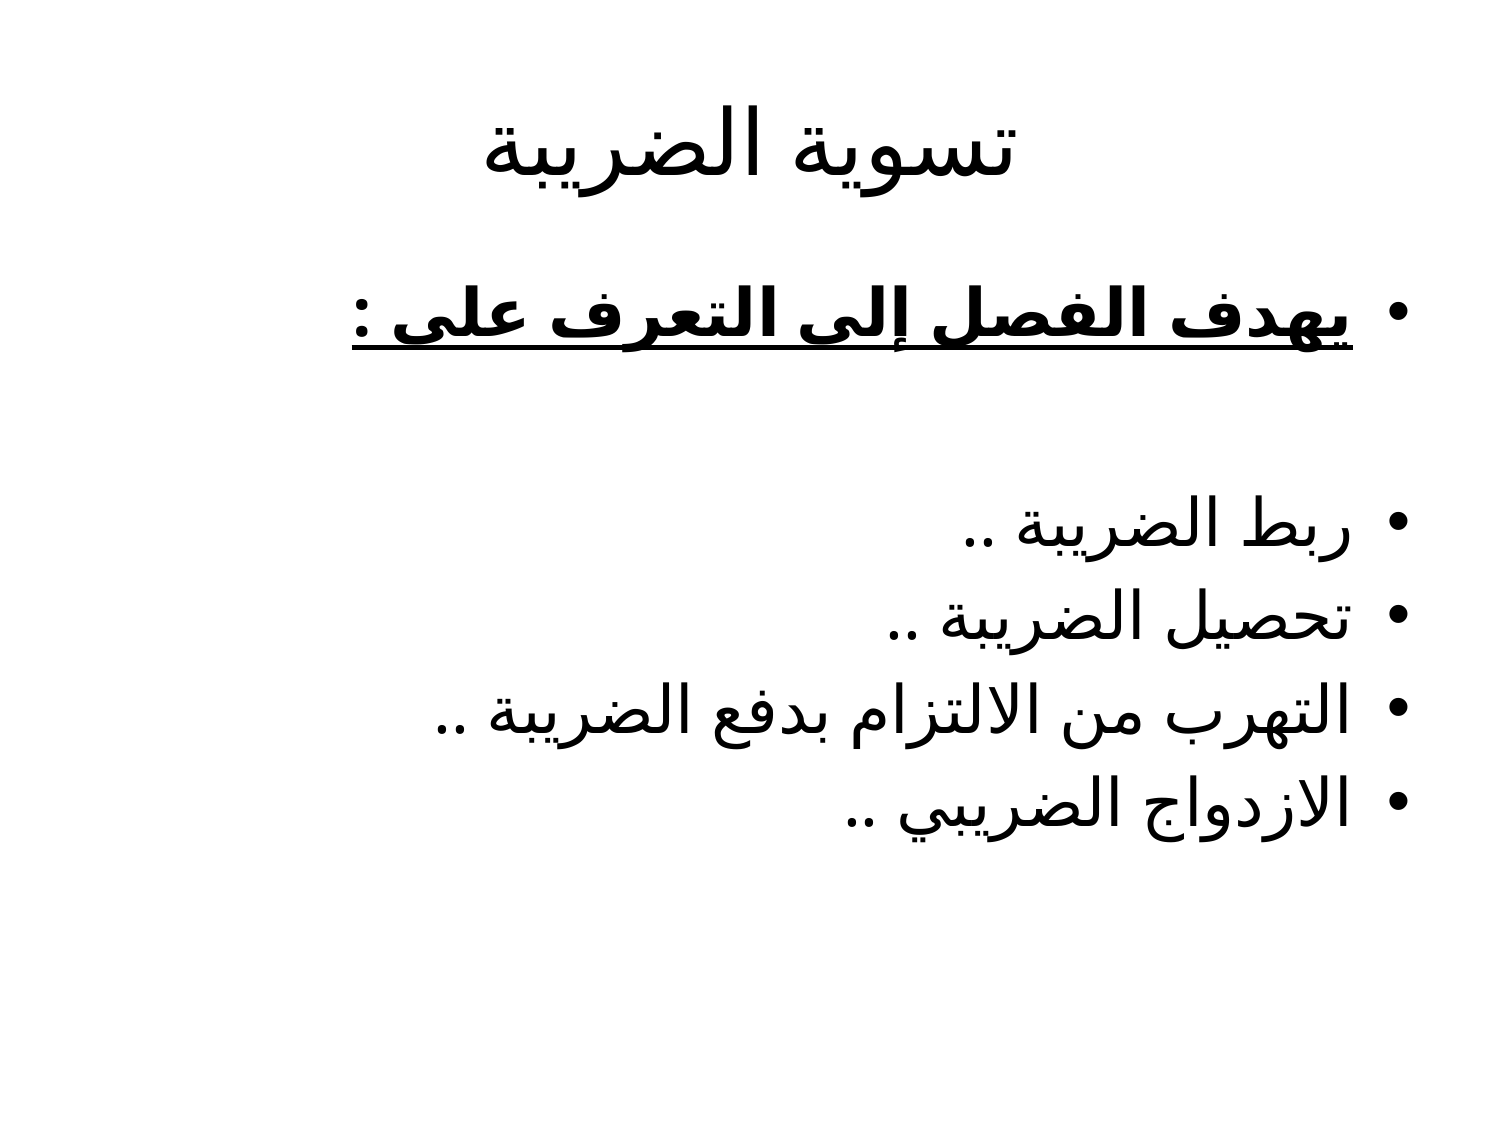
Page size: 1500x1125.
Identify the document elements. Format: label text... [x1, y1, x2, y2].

list يهدف الفصل إلى التعرف على : ربط الضريبة .. تحصيل الضريبة .. التهرب من الالتزام بدفع الضريبة .. الازدواج الضريبي .. [75, 262, 1425, 1005]
title تسوية الضريبة [75, 45, 1425, 233]
